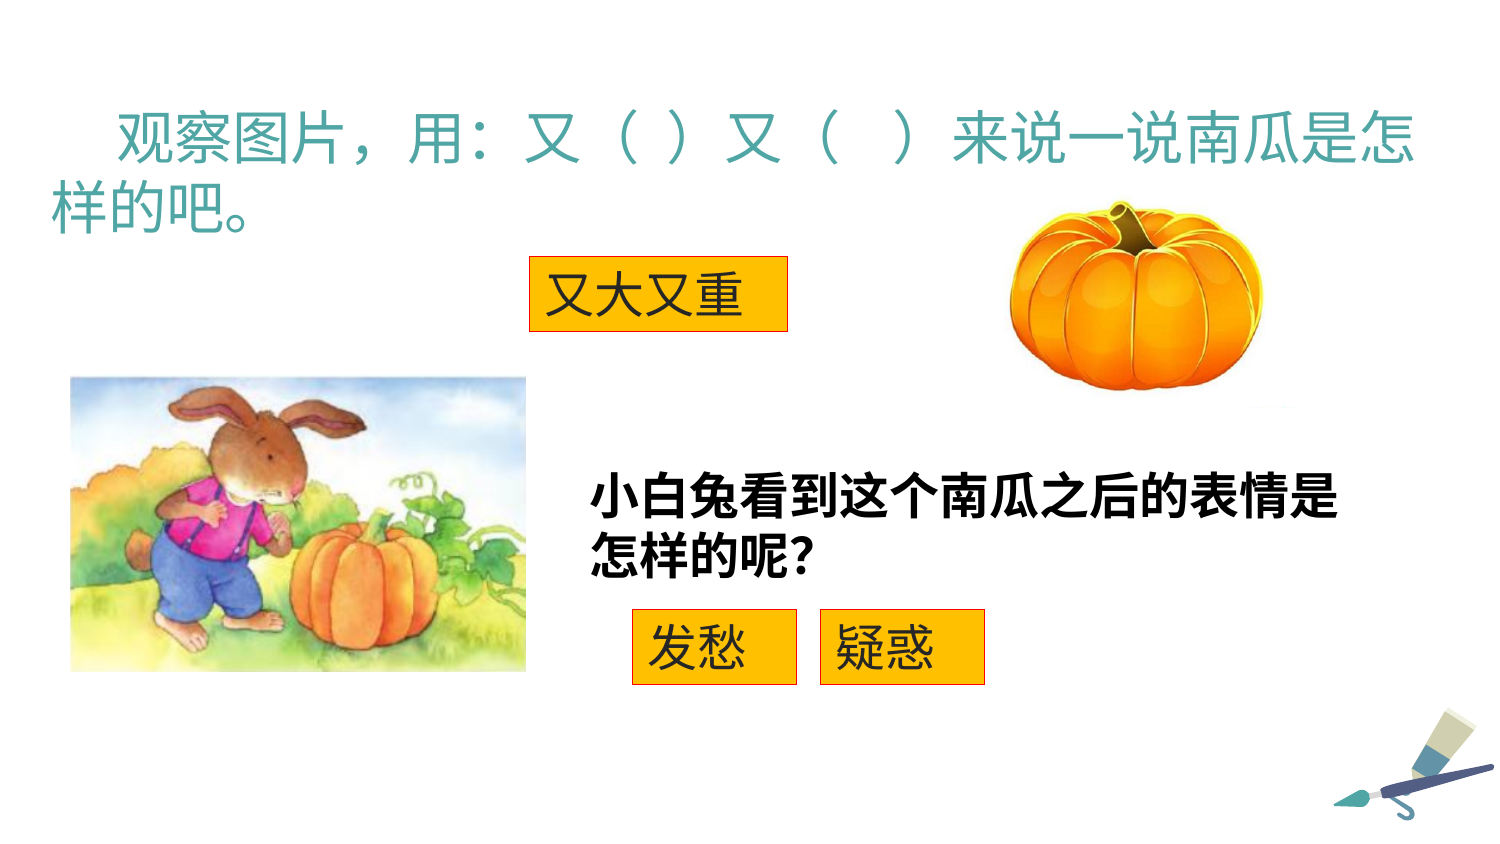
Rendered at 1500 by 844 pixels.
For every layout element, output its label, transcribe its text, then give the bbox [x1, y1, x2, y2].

picture [972, 183, 1306, 408]
picture [70, 374, 526, 672]
text_box 疑惑 [820, 609, 985, 685]
text_box 发愁 [632, 609, 797, 685]
text_box 又大又重 [529, 256, 788, 332]
text_box 小白兔看到这个南瓜之后的表情是怎样的呢？ [574, 456, 1371, 592]
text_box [1358, 708, 1481, 844]
text_box 观察图片，用：又（ ）又（ ）来说一说南瓜是怎样的吧。 [35, 93, 1459, 249]
